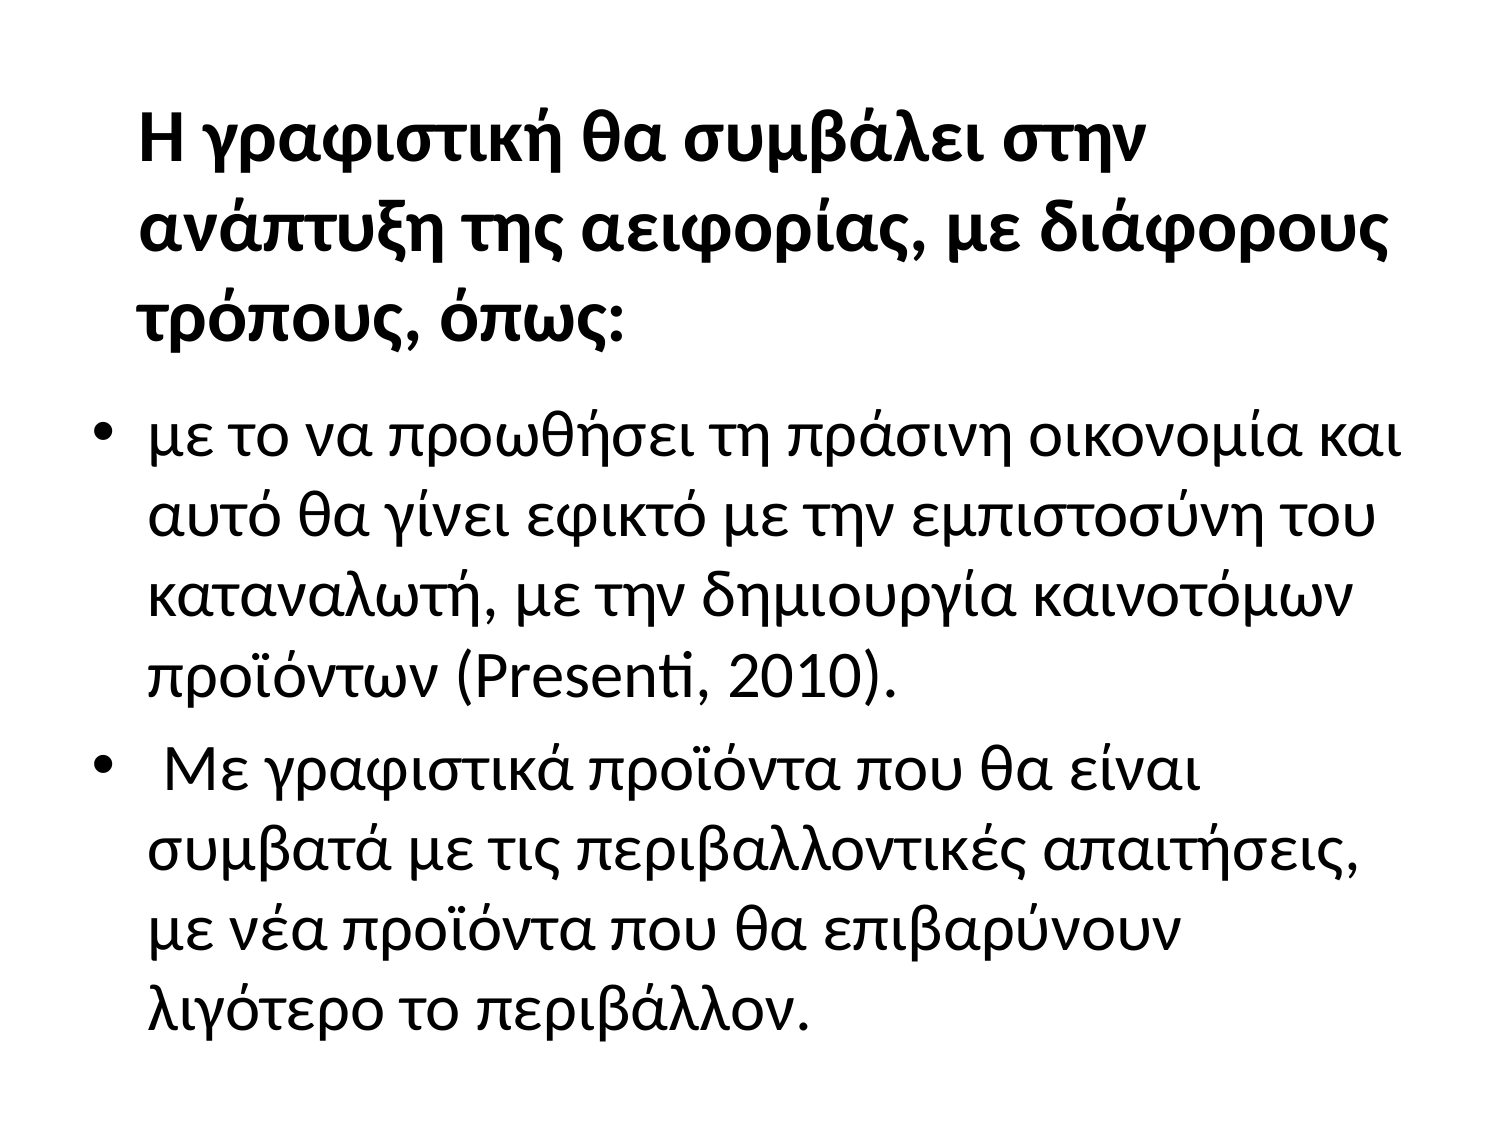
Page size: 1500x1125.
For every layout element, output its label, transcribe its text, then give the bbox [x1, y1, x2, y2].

list με το να προωθήσει τη πράσινη οικονομία και αυτό θα γίνει εφικτό με την εμπιστοσύνη του καταναλωτή, με την δημιουργία καινοτόμων προϊόντων (Presenti, 2010). Με γραφιστικά προϊόντα που θα είναι συμβατά με τις περιβαλλοντικές απαιτήσεις, με νέα προϊόντα που θα επιβαρύνουν λιγότερο το περιβάλλον. [76, 382, 1427, 1125]
title Η γραφιστική θα συμβάλει στην ανάπτυξη της αειφορίας, με διάφορους τρόπους, όπως: [123, 172, 1474, 361]
